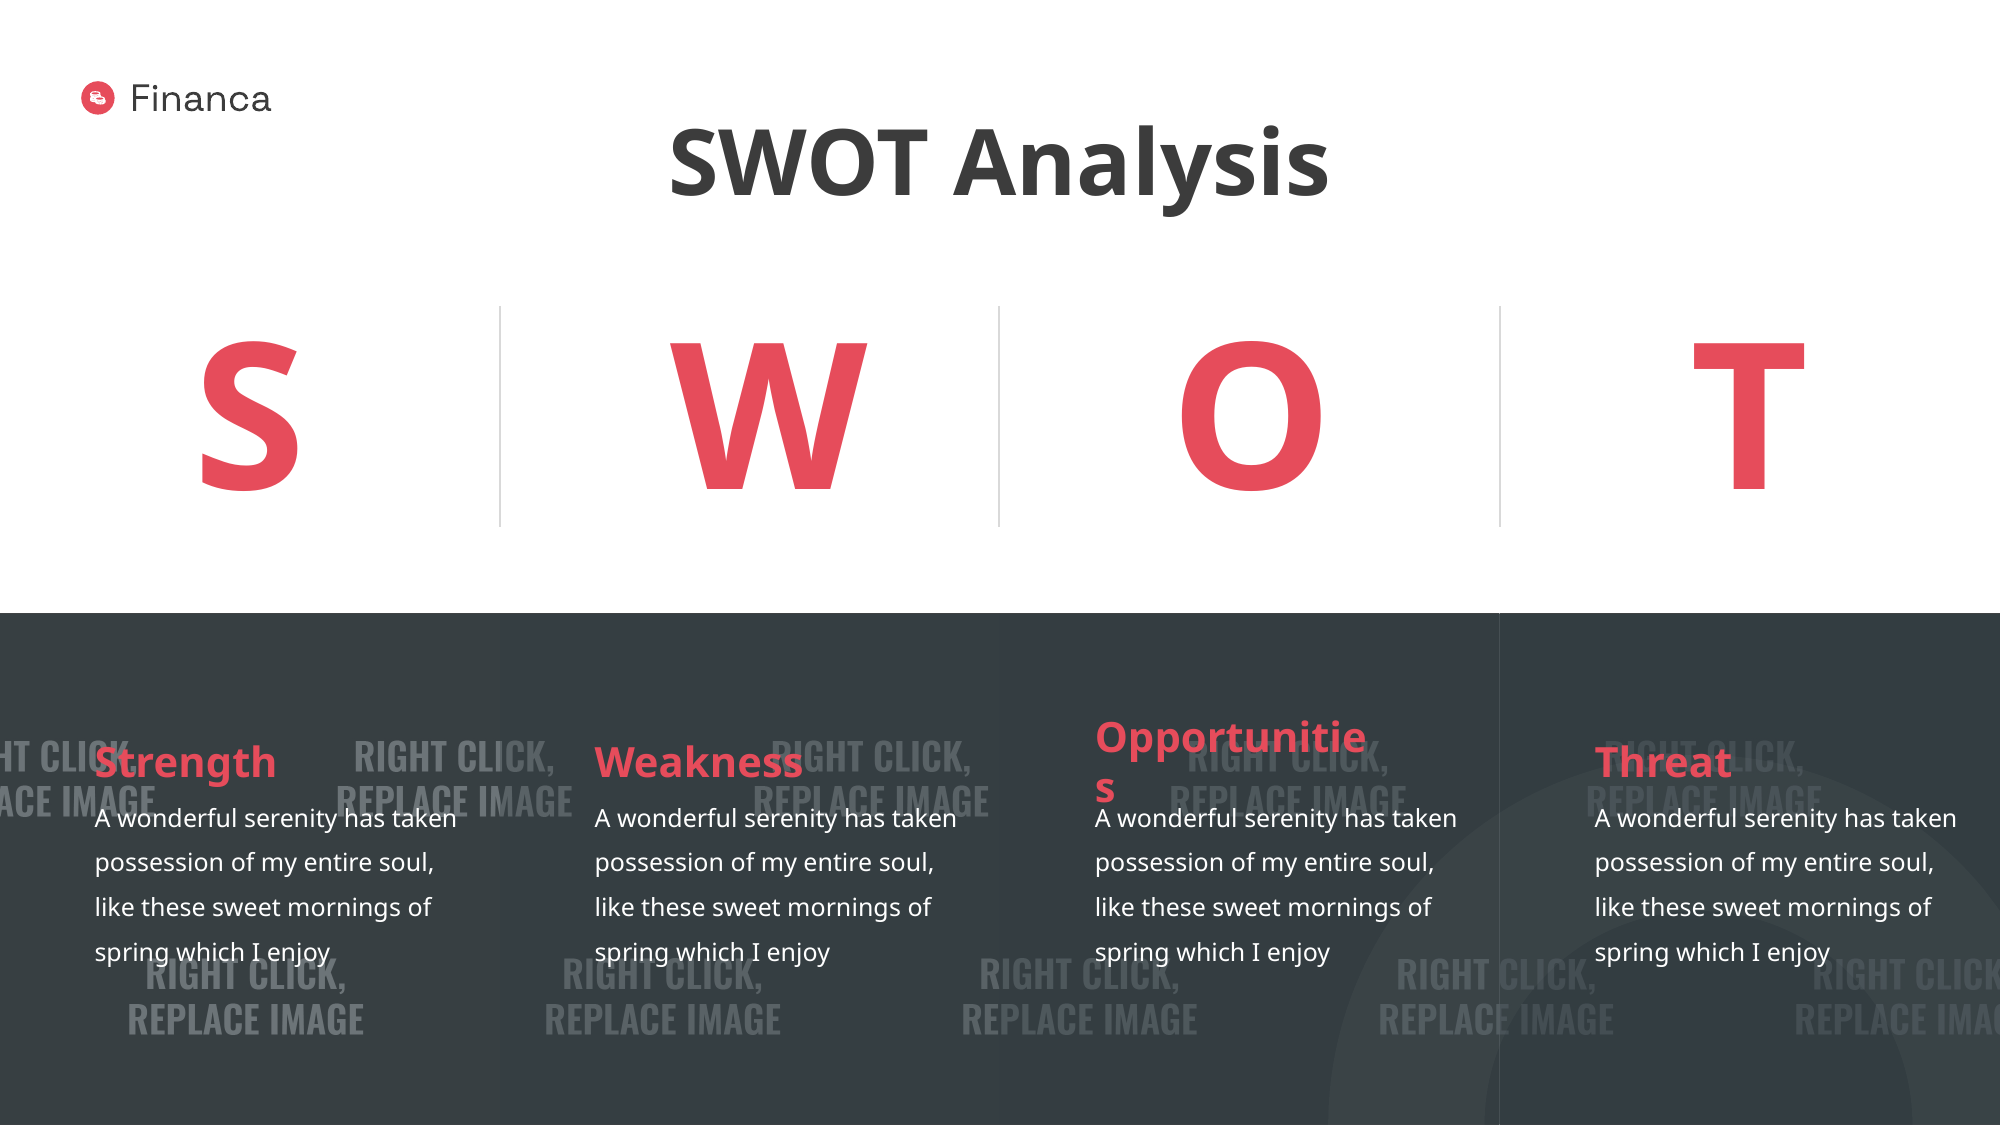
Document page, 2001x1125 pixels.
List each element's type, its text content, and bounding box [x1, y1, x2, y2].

text_box T [1656, 277, 1844, 538]
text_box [81, 81, 115, 115]
picture [0, 613, 2000, 1125]
text_box S [156, 277, 344, 538]
text_box W [655, 277, 844, 538]
text_box O [1156, 277, 1344, 538]
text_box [133, 84, 272, 112]
title SWOT Analysis [294, 95, 1706, 222]
